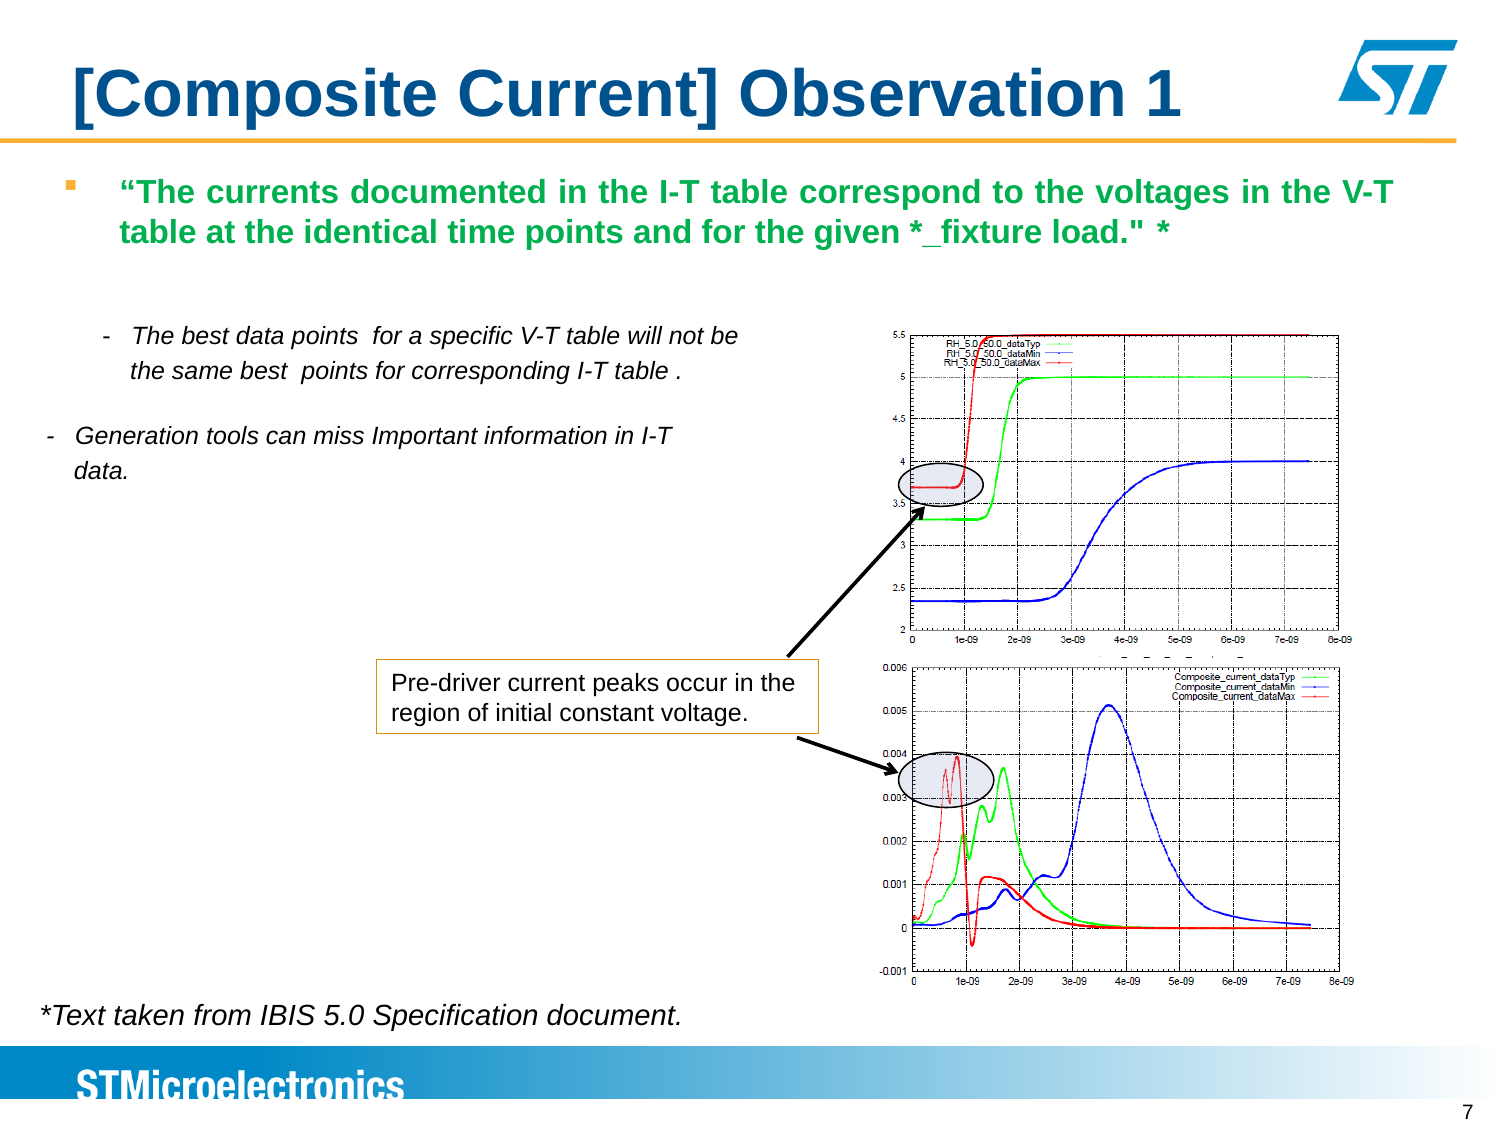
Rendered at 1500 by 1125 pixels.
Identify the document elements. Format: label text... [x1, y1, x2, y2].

text_box Pre-driver current peaks occur in the region of initial constant voltage. [376, 659, 782, 734]
title [Composite Current] Observation 1 [57, 24, 1283, 138]
text_box *Text taken from IBIS 5.0 Specification document. [24, 988, 872, 1039]
text_box - The best data points for a specific V-T table will not be the same best points for corresponding I-T table . - Generation tools can miss Important information in I-T data. [12, 312, 808, 492]
slide_number 7 [1413, 1086, 1489, 1125]
picture [1328, 37, 1462, 117]
list “The currents documented in the I-T table correspond to the voltages in the V-T table at the identical time points and for the given *_fixture load." * [47, 162, 1411, 276]
picture [0, 1046, 1500, 1101]
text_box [787, 328, 1357, 988]
